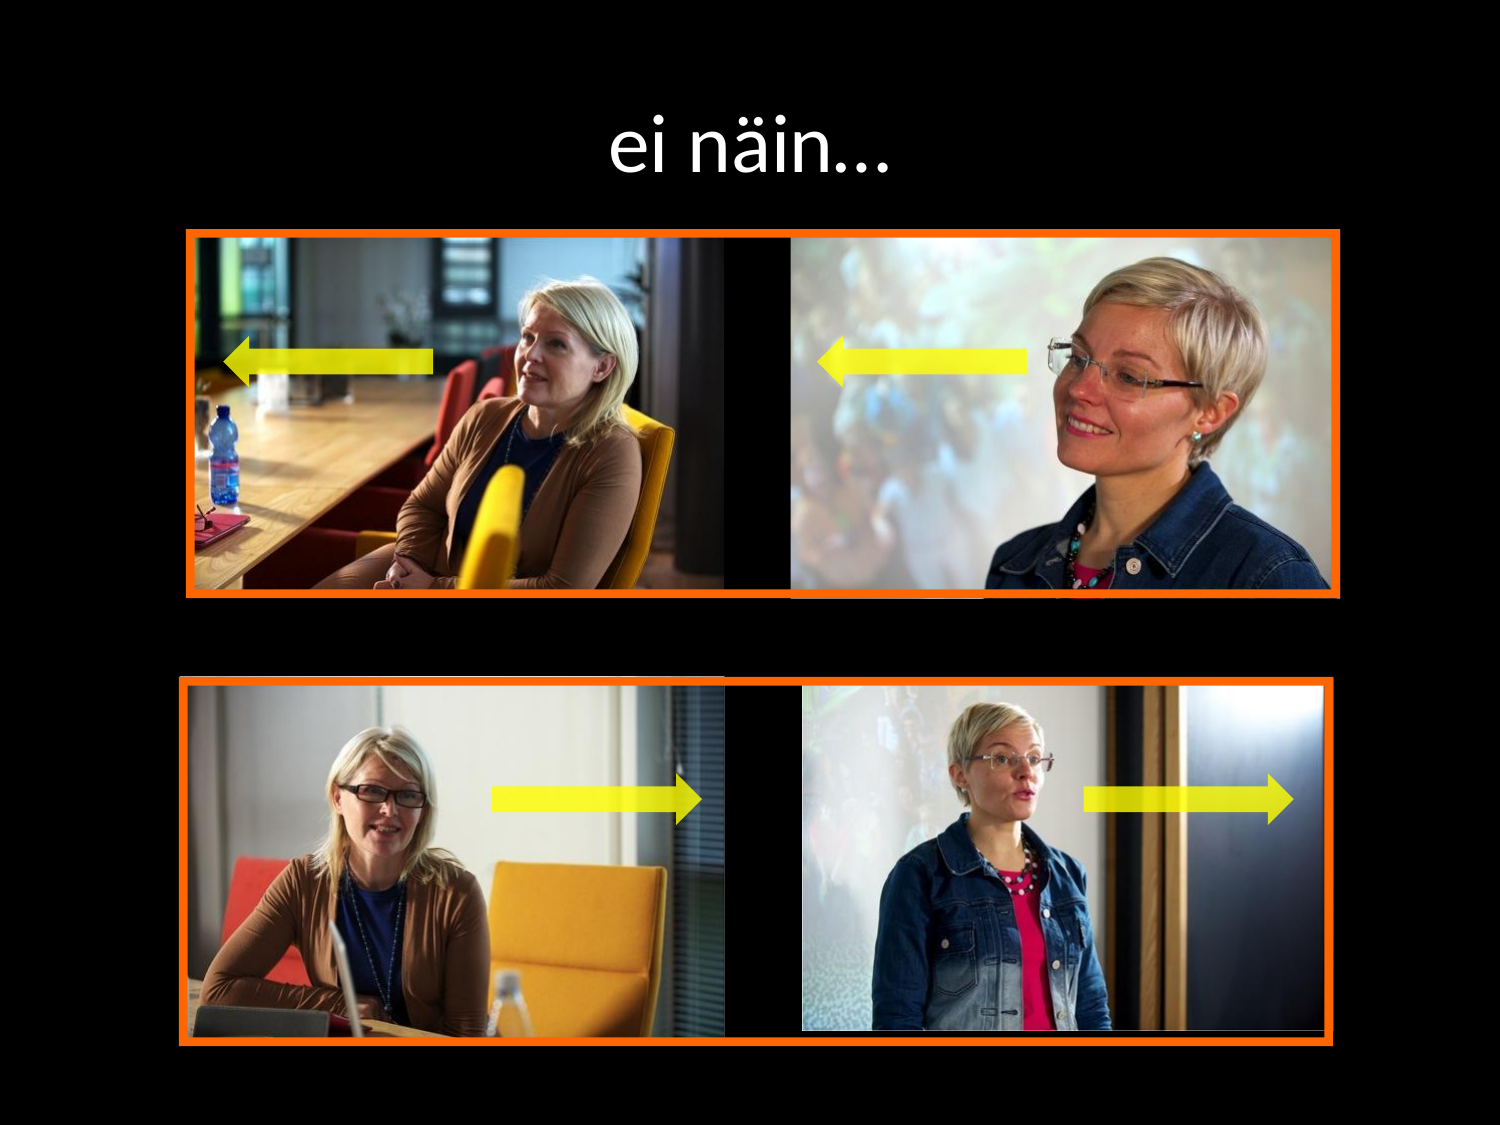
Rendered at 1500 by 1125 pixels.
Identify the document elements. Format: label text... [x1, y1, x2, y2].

text_box [790, 238, 1331, 589]
text_box [223, 335, 434, 388]
text_box [802, 686, 1324, 1031]
text_box [178, 676, 1334, 1047]
text_box [1083, 773, 1294, 825]
text_box [188, 686, 725, 1037]
text_box [816, 335, 1027, 388]
text_box [195, 238, 725, 589]
title ei näin… [75, 45, 1425, 233]
text_box [492, 773, 703, 825]
text_box [185, 229, 1341, 599]
